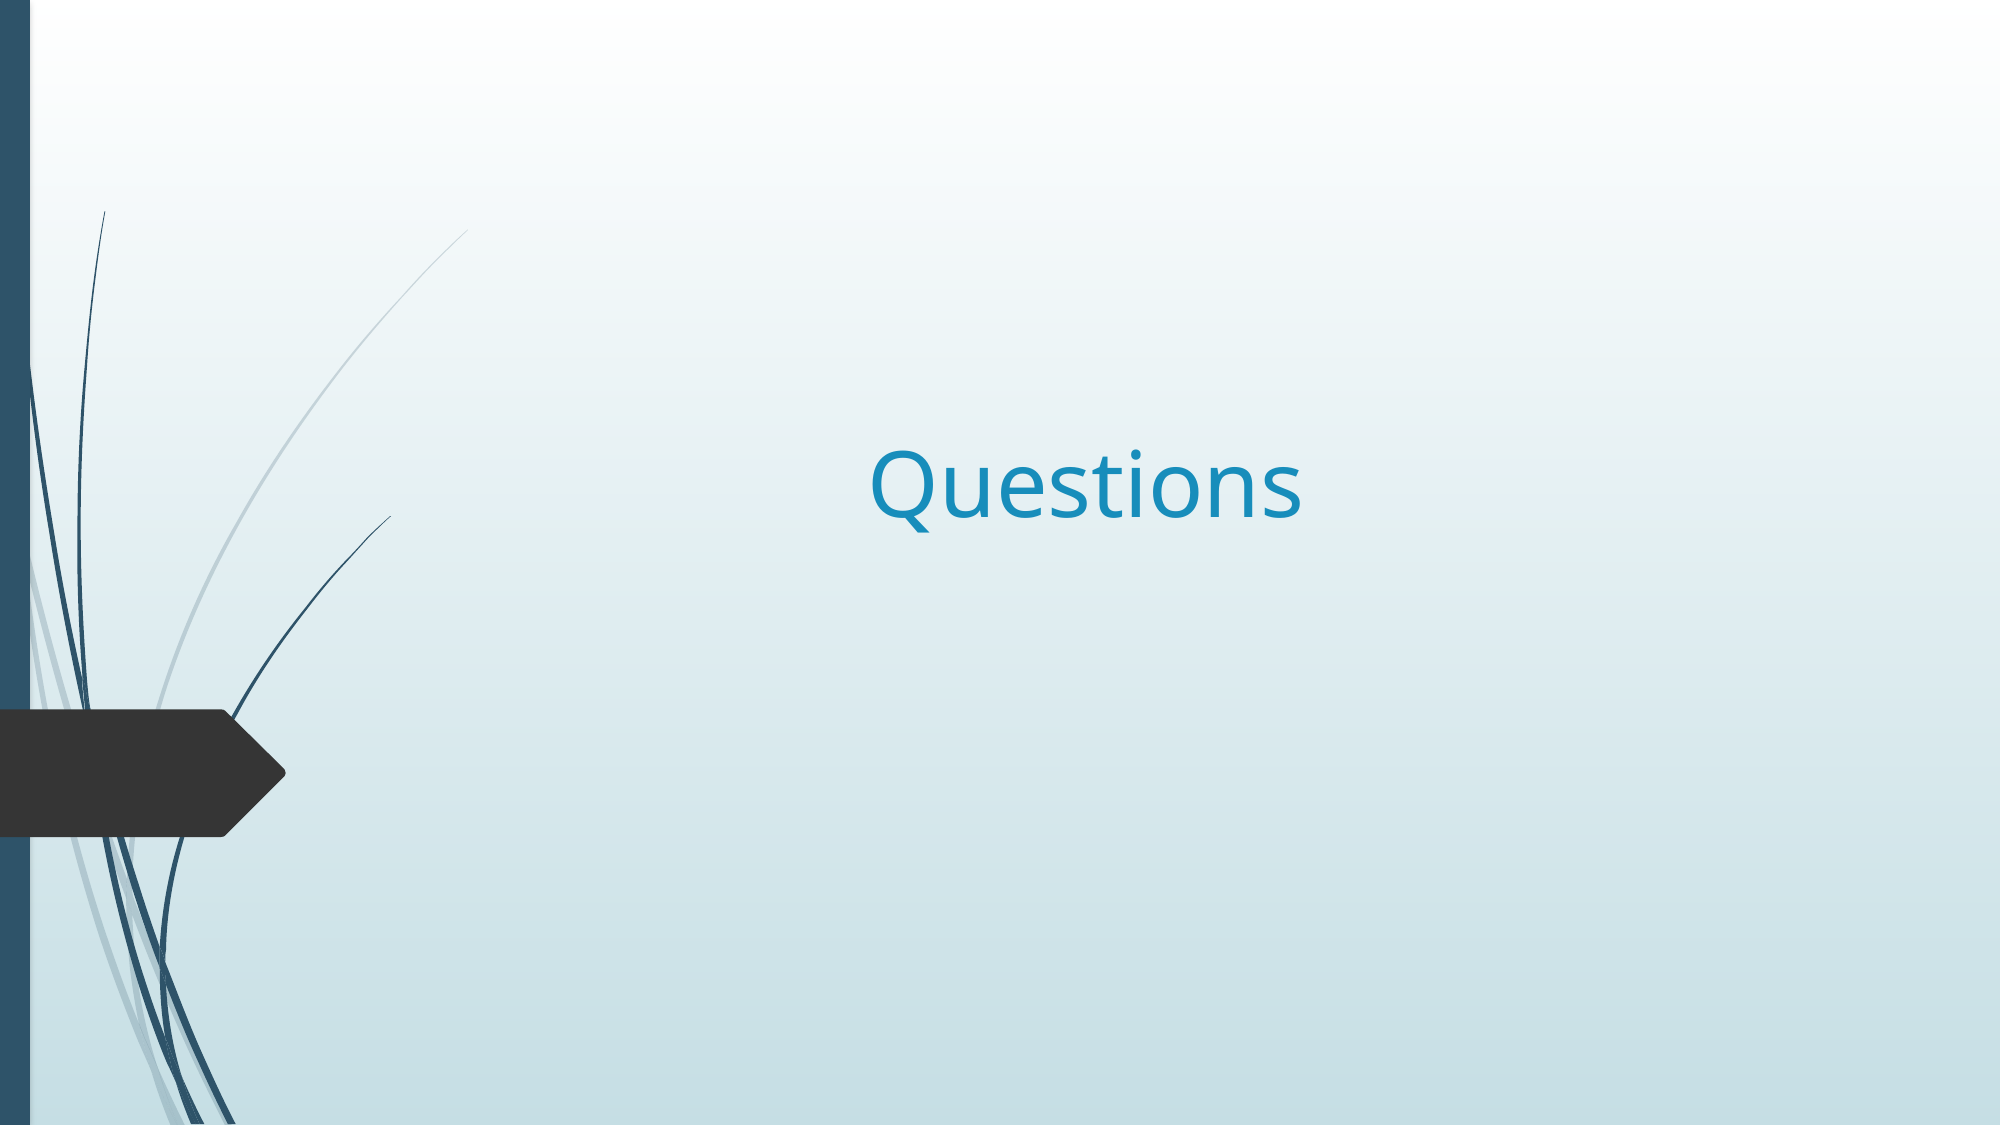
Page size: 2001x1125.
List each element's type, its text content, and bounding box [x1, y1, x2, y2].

title Questions [355, 365, 1818, 543]
